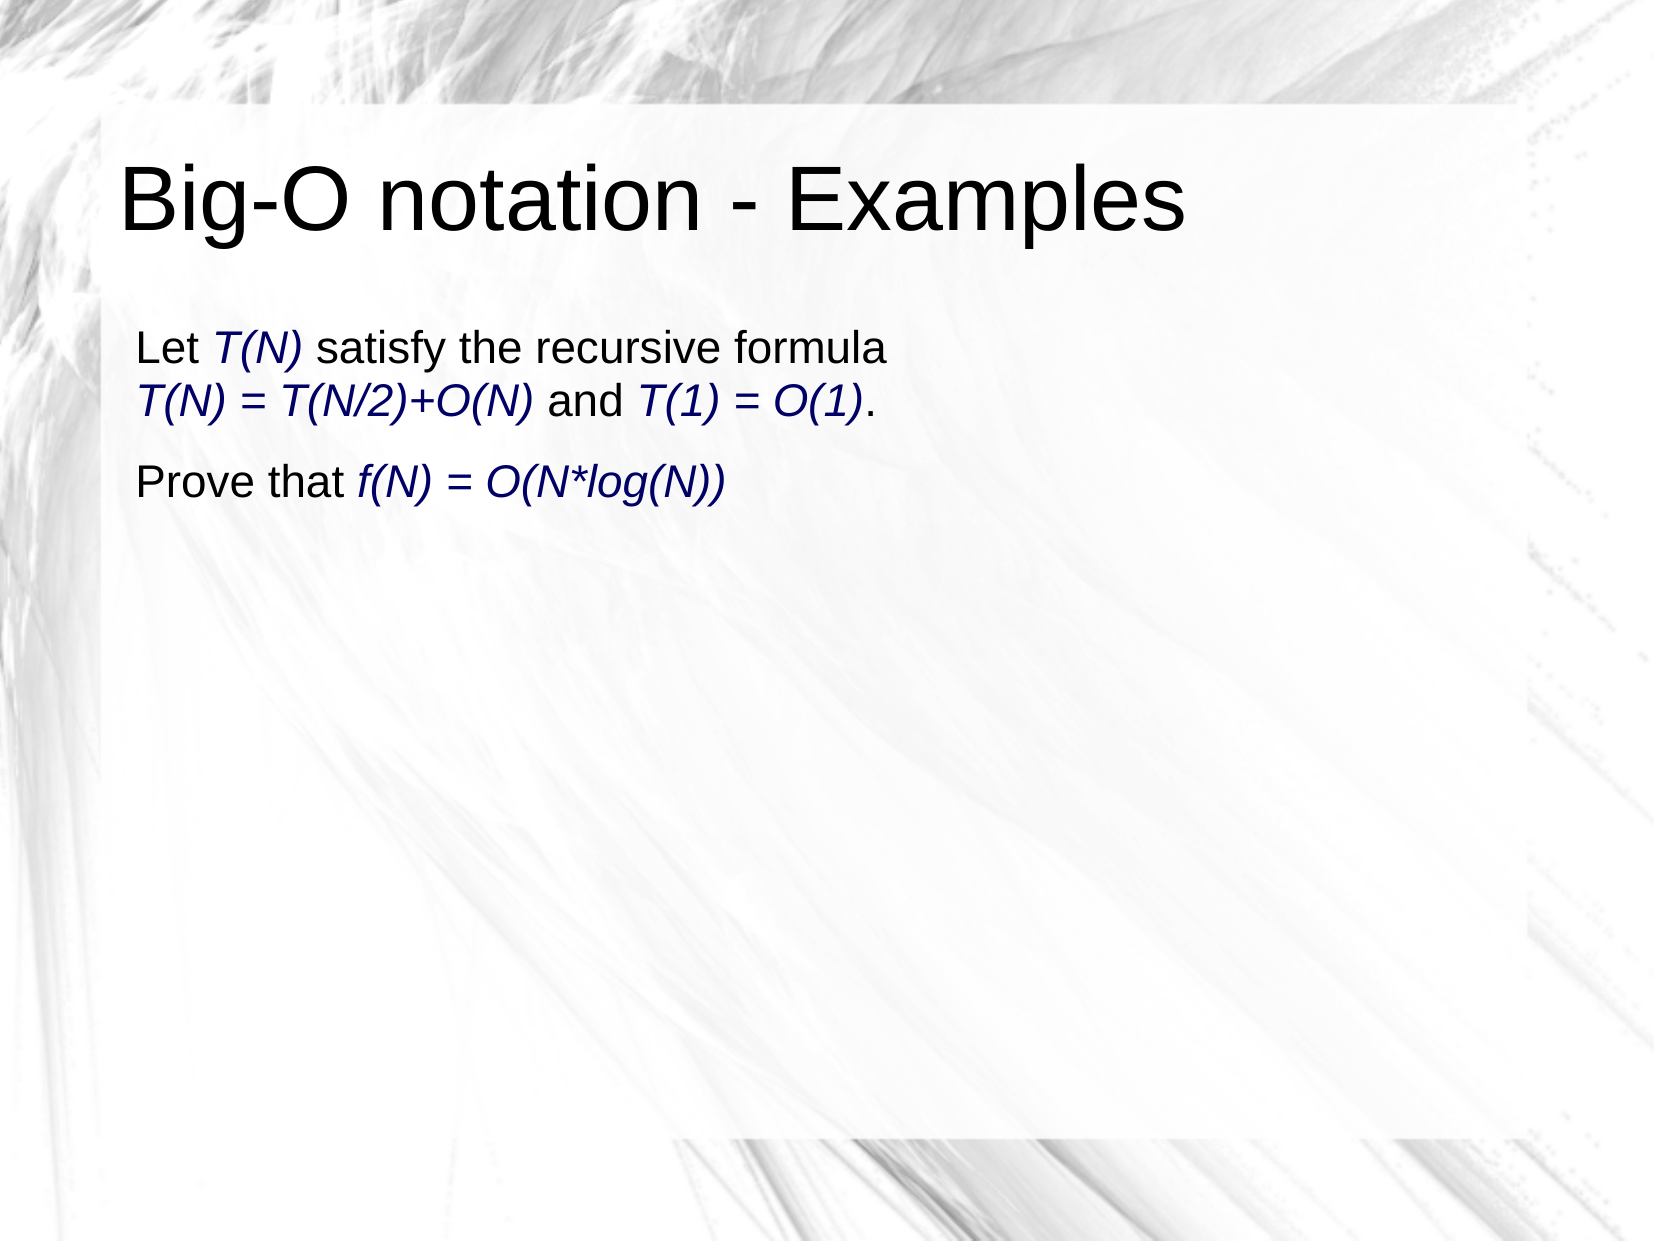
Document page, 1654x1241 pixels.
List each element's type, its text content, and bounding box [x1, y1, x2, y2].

list Let T(N) satisfy the recursive formula T(N) = T(N/2)+O(N) and T(1) = O(1). Prove that f(N) = O(N*log(N)) [118, 319, 1571, 1109]
picture [0, 0, 1654, 1241]
title Big-O notation - Examples [118, 112, 1506, 281]
